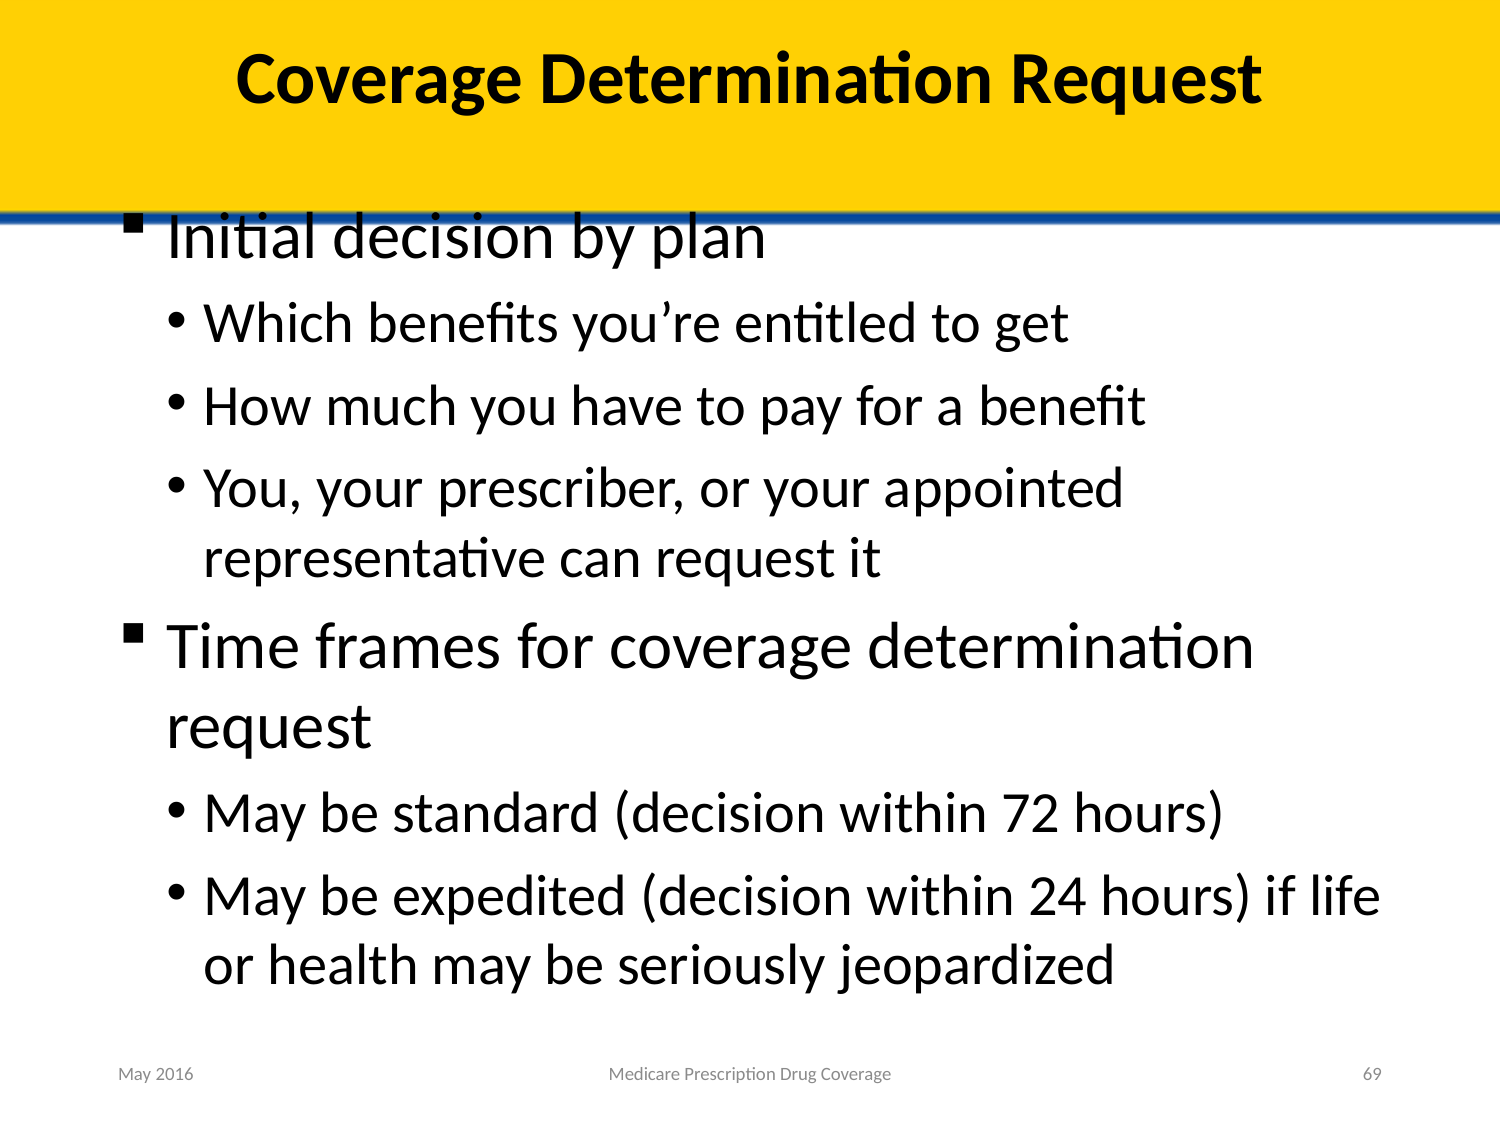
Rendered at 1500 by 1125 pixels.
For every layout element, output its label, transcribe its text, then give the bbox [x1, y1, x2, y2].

list Initial decision by plan Which benefits you’re entitled to get How much you have to pay for a benefit You, your prescriber, or your appointed representative can request it Time frames for coverage determination request May be standard (decision within 72 hours) May be expedited (decision within 24 hours) if life or health may be seriously jeopardized [103, 184, 1397, 1014]
title Coverage Determination Request [0, 2, 1500, 157]
slide_number 69 [1059, 1042, 1397, 1103]
picture [0, 157, 1500, 1125]
footer Medicare Prescription Drug Coverage [496, 1042, 1004, 1103]
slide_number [103, 1042, 441, 1103]
